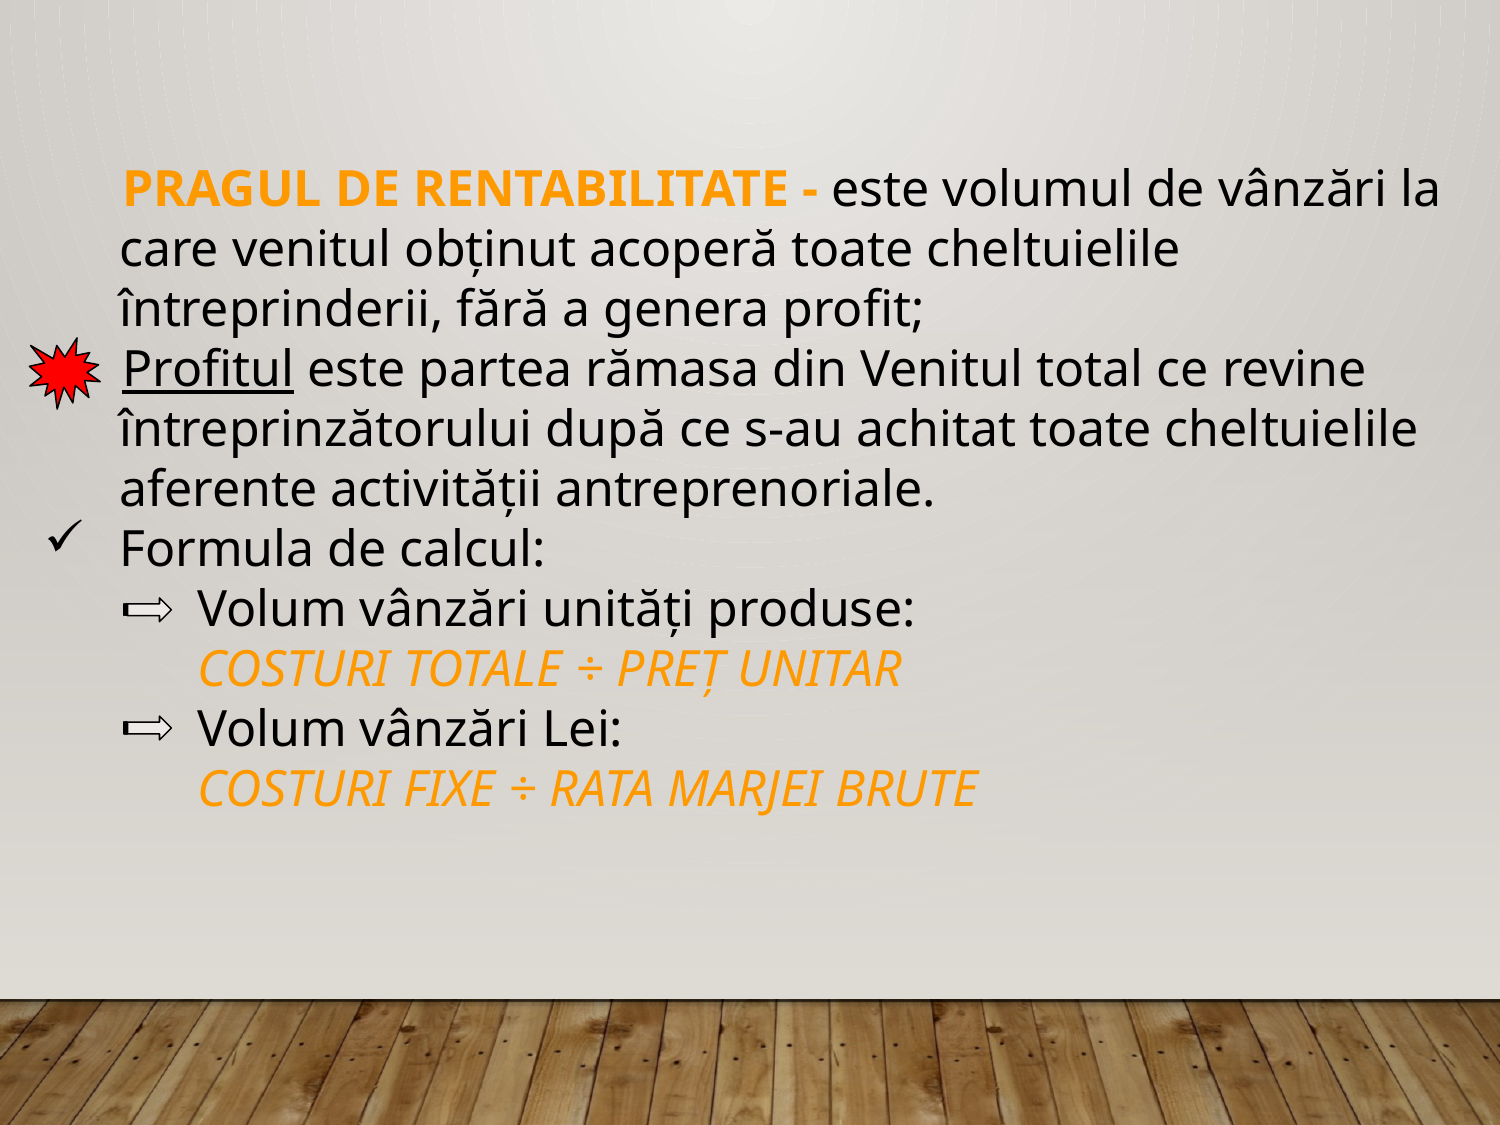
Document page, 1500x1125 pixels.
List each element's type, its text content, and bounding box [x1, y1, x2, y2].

picture [0, 999, 1500, 1125]
text_box PRAGUL DE RENTABILITATE - este volumul de vânzări la care venitul obținut acoperă toate cheltuielile întreprinderii, fără a genera profit; Profitul este partea rămasa din Venitul total ce revine întreprinzătorului după ce s-au achitat toate cheltuielile aferente activității antreprenoriale. Formula de calcul: Volum vânzări unități produse: COSTURI TOTALE ÷ PREȚ UNITAR Volum vânzări Lei: COSTURI FIXE ÷ RATA MARJEI BRUTE [29, 148, 1471, 1124]
text_box [123, 597, 172, 622]
text_box [123, 716, 172, 740]
text_box [29, 337, 101, 410]
